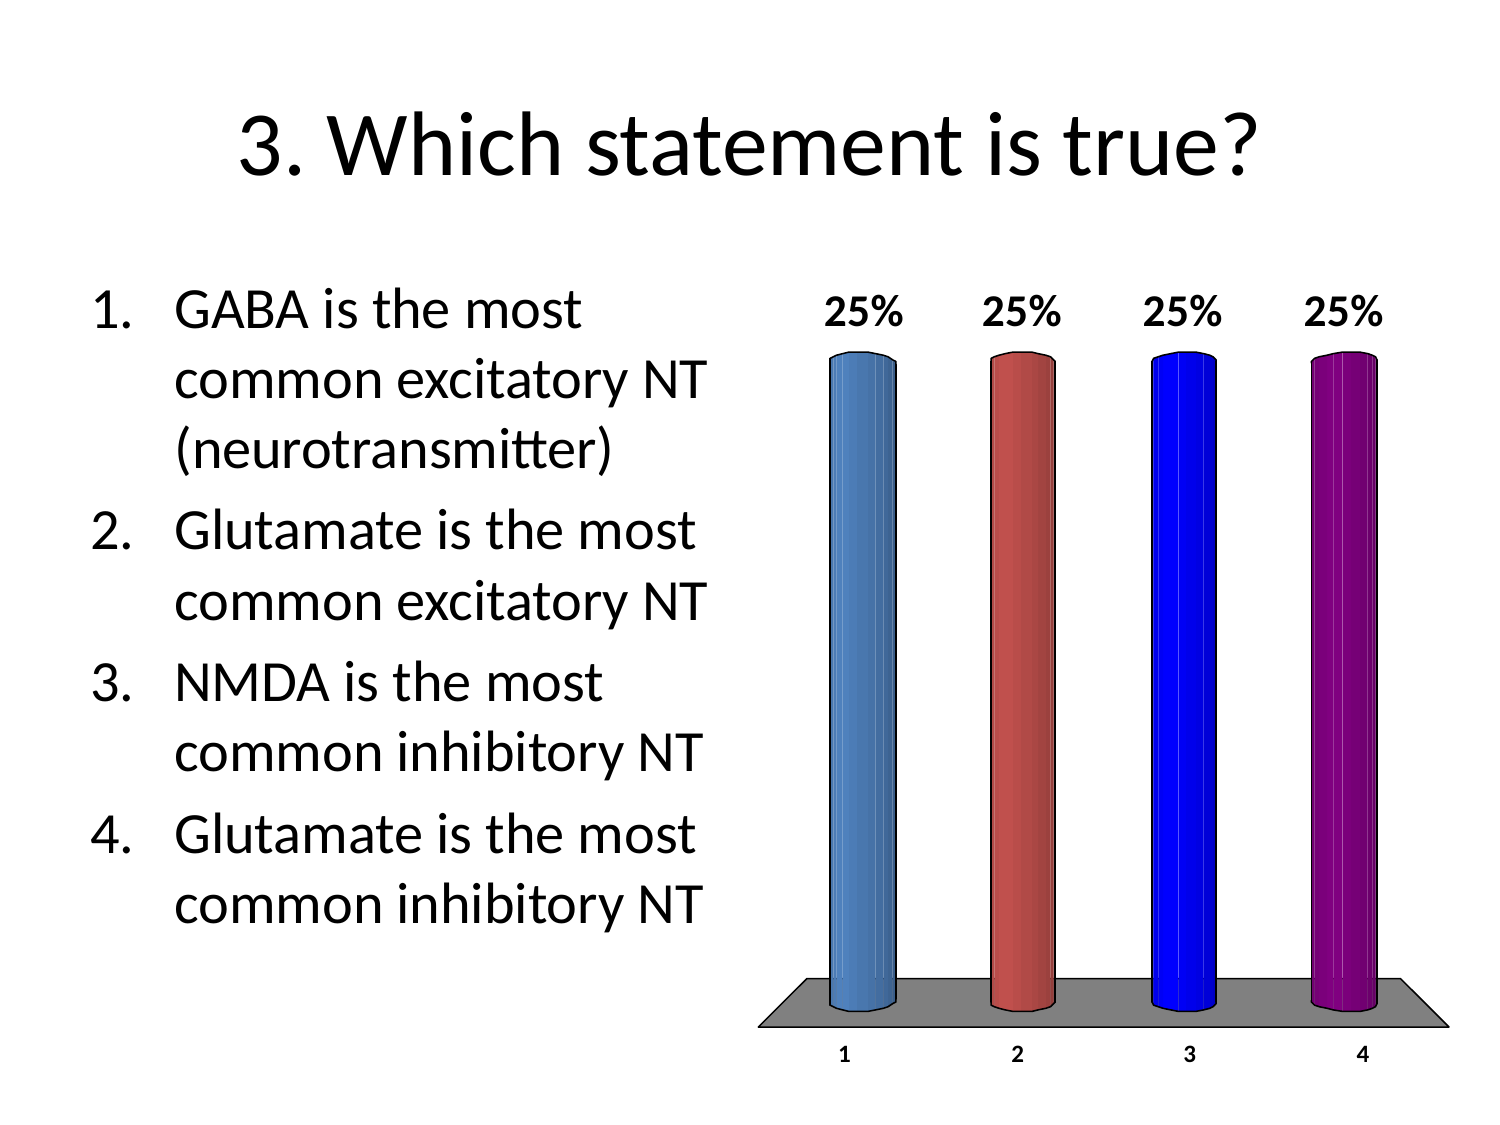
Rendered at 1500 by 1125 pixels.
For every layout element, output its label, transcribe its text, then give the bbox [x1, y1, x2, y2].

list GABA is the most common excitatory NT (neurotransmitter) Glutamate is the most common excitatory NT NMDA is the most common inhibitory NT Glutamate is the most common inhibitory NT [75, 262, 750, 1005]
title 3. Which statement is true? [75, 45, 1425, 233]
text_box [739, 270, 1490, 1115]
